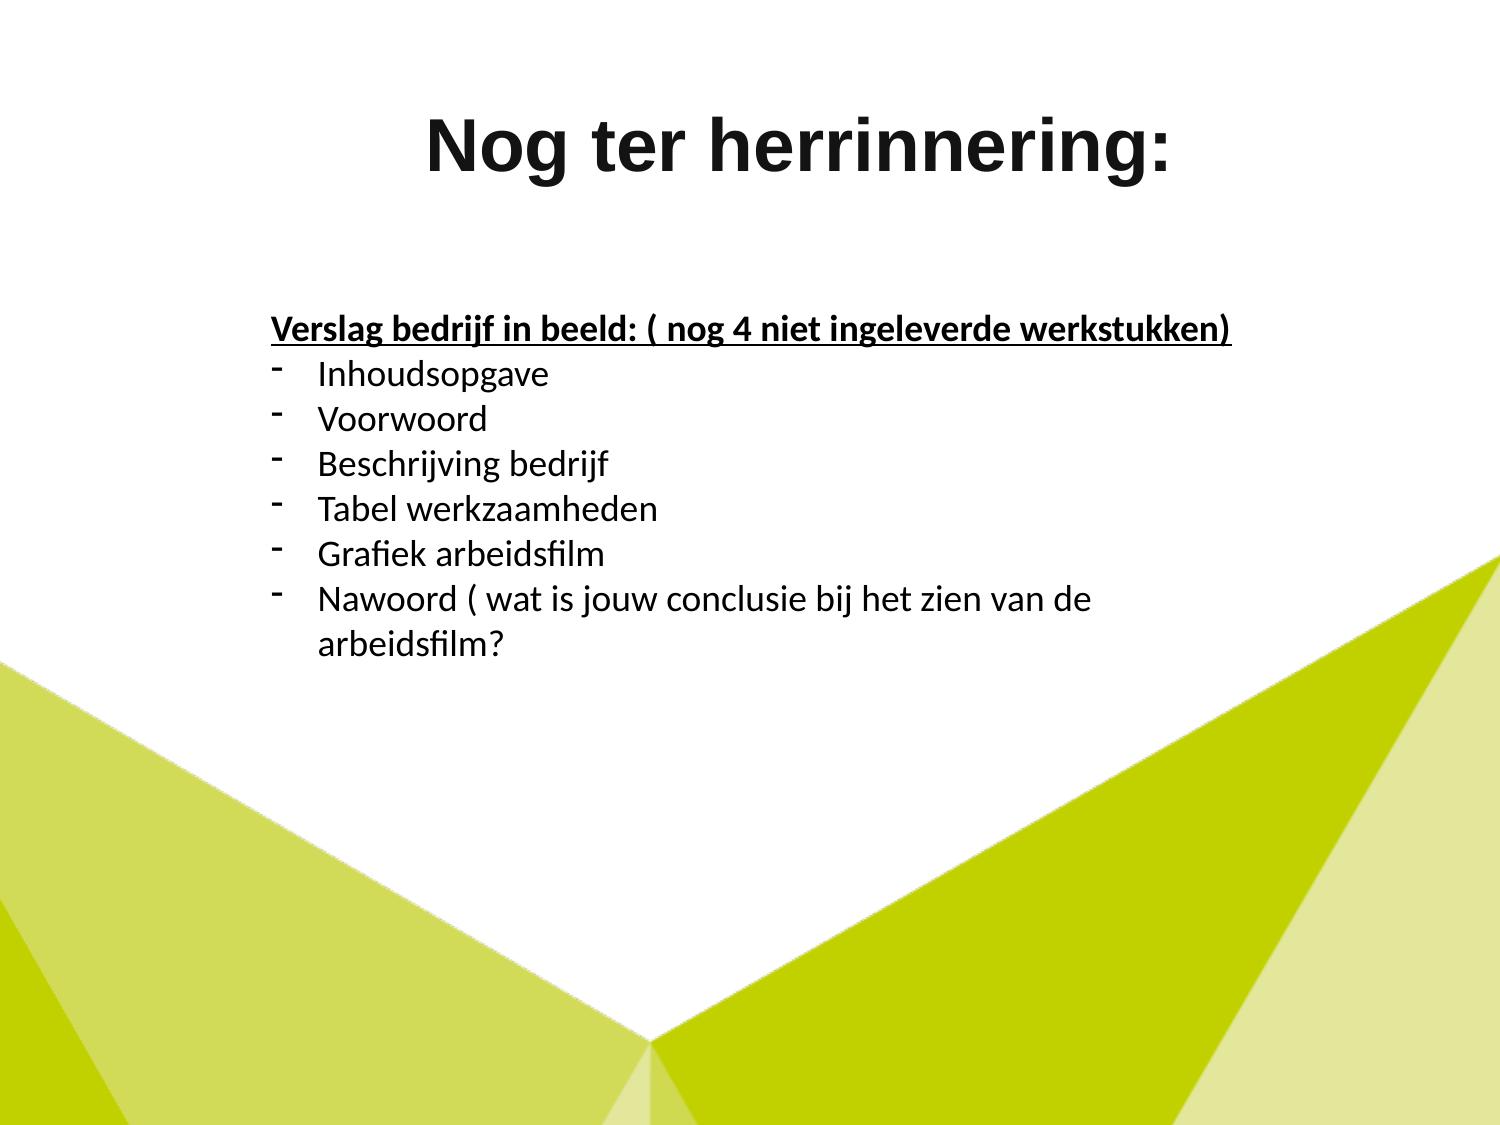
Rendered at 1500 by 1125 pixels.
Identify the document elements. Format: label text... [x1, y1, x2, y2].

picture [0, 481, 1500, 1125]
text_box Verslag bedrijf in beeld: ( nog 4 niet ingeleverde werkstukken) Inhoudsopgave Voorwoord Beschrijving bedrijf Tabel werkzaamheden Grafiek arbeidsfilm Nawoord ( wat is jouw conclusie bij het zien van de arbeidsfilm? [256, 296, 1283, 479]
text_box Nog ter herrinnering: [57, 89, 1500, 195]
